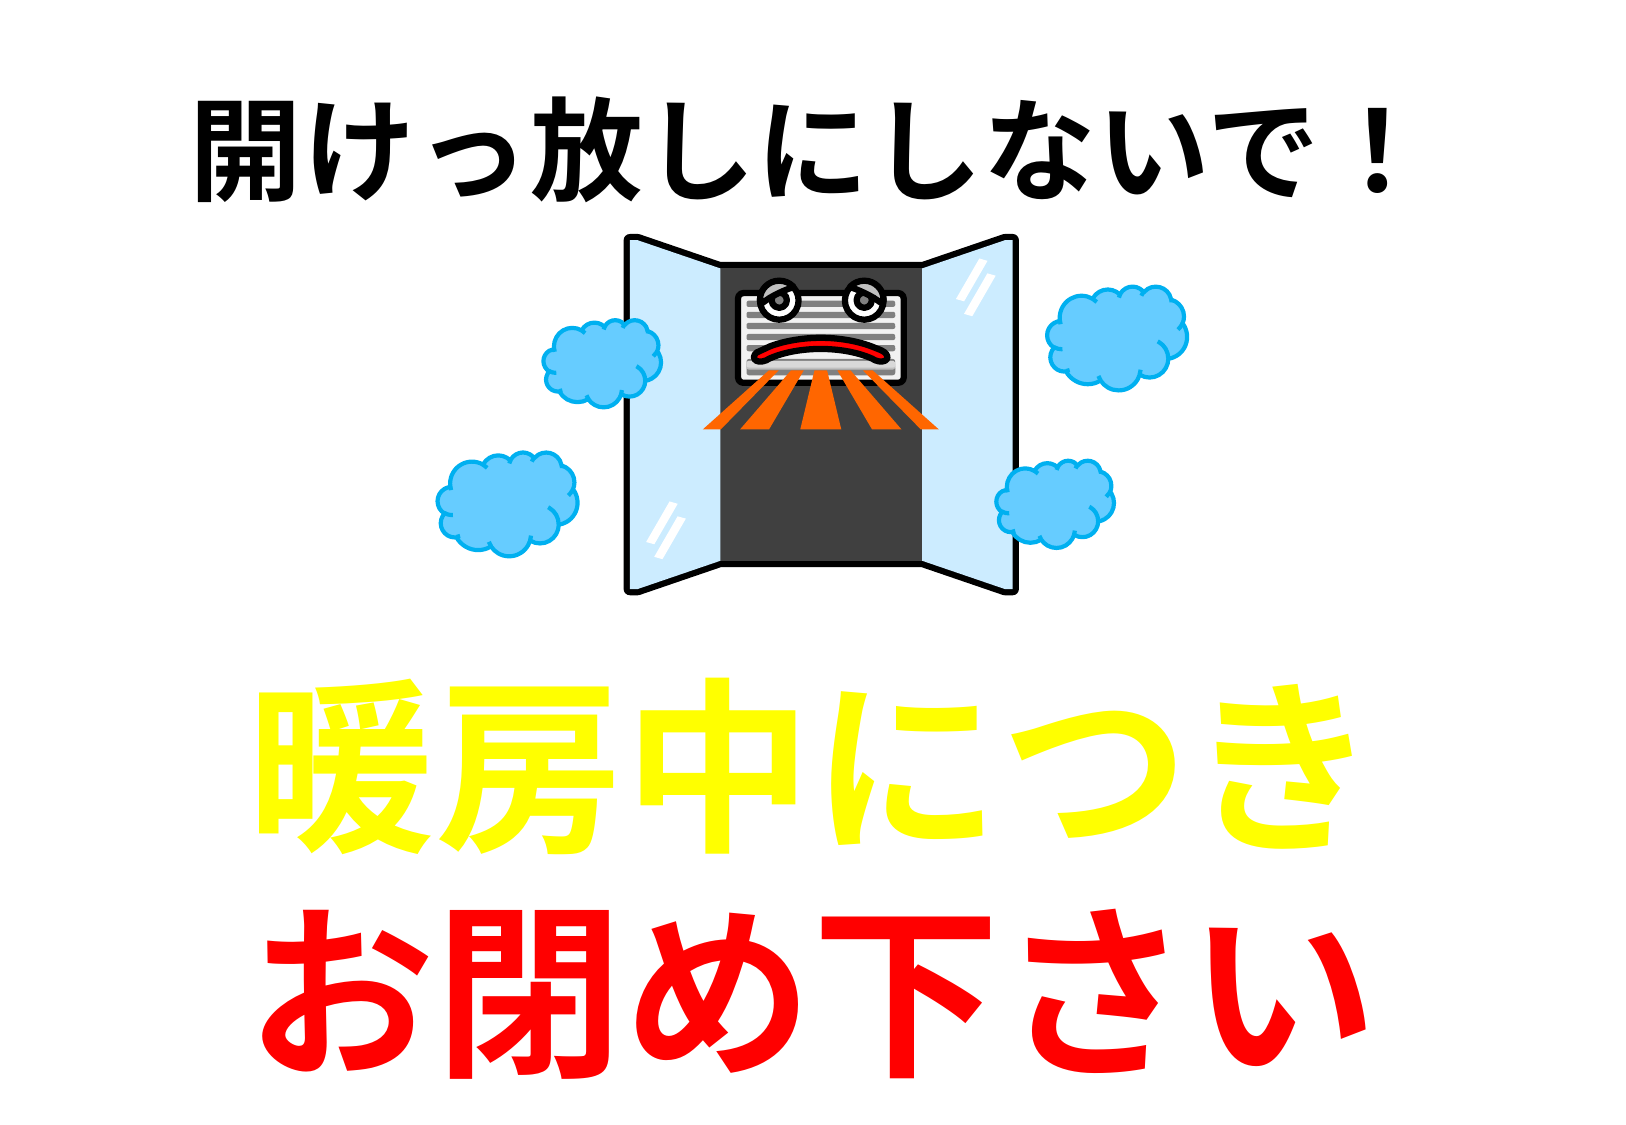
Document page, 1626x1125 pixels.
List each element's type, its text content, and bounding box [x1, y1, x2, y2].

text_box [437, 239, 1188, 590]
text_box 暖房中につき お閉め下さい [0, 642, 1625, 1108]
text_box 開けっ放しにしないで！ [0, 73, 1625, 223]
